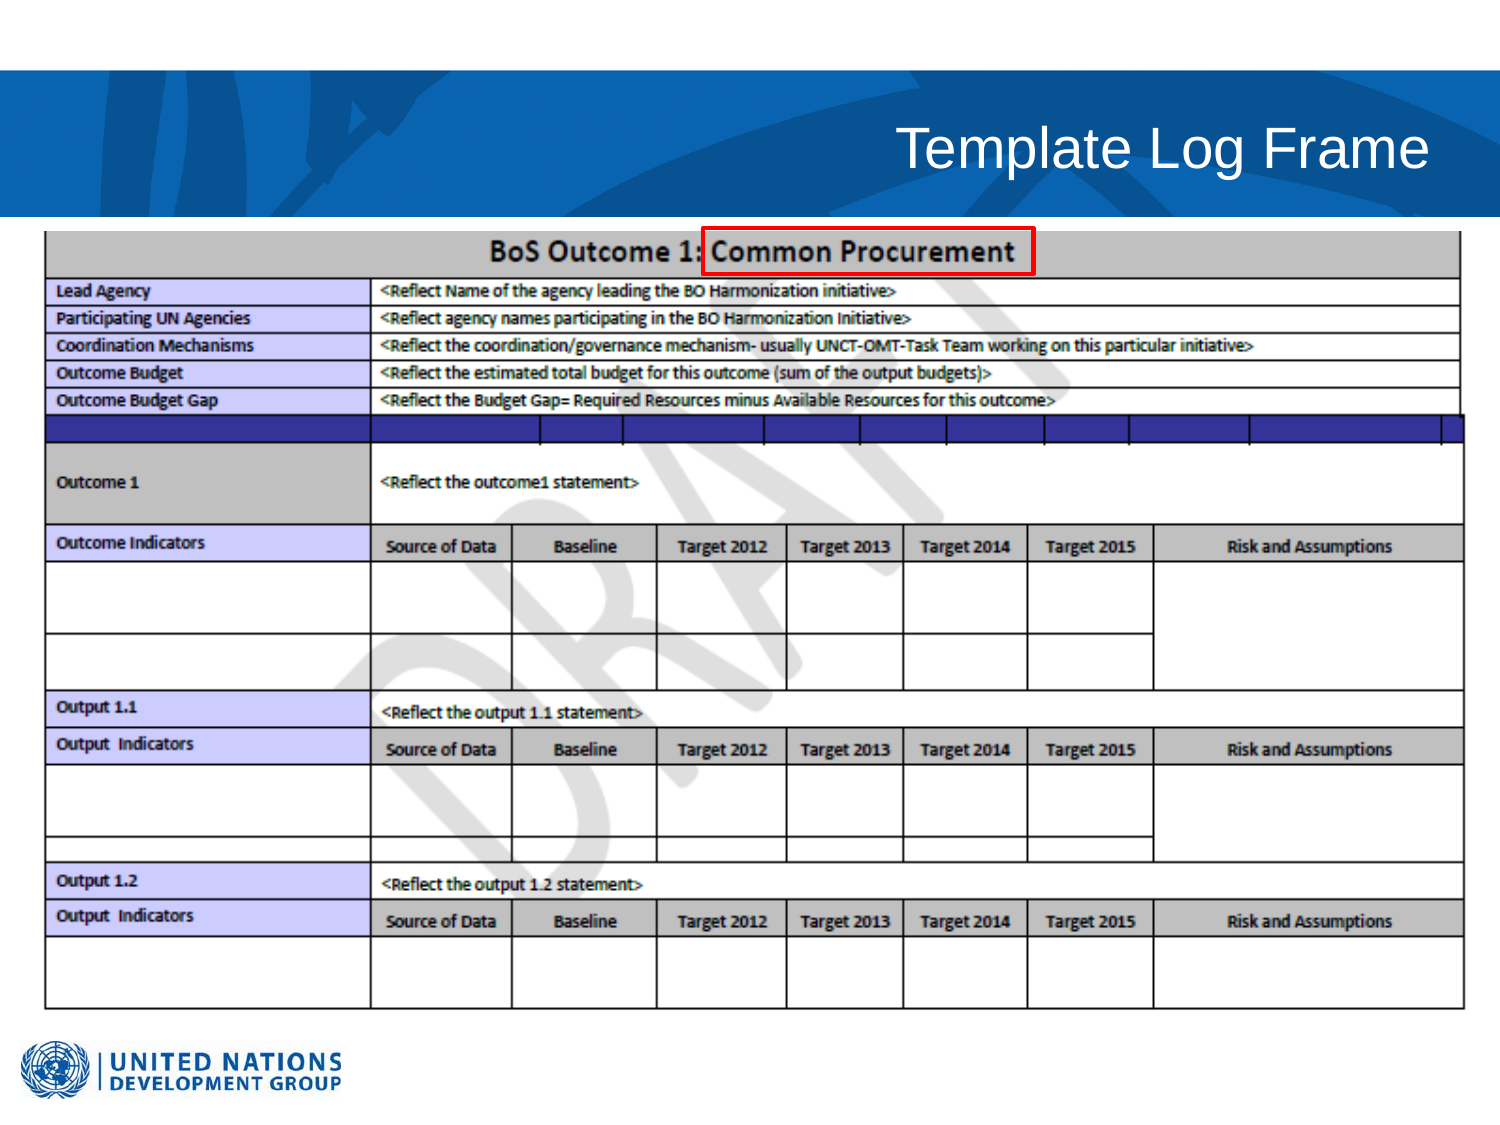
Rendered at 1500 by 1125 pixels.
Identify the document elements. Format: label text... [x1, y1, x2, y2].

picture [21, 1041, 341, 1099]
title Template Log Frame [171, 94, 1447, 195]
picture [0, 70, 1500, 217]
picture [41, 231, 1471, 1012]
